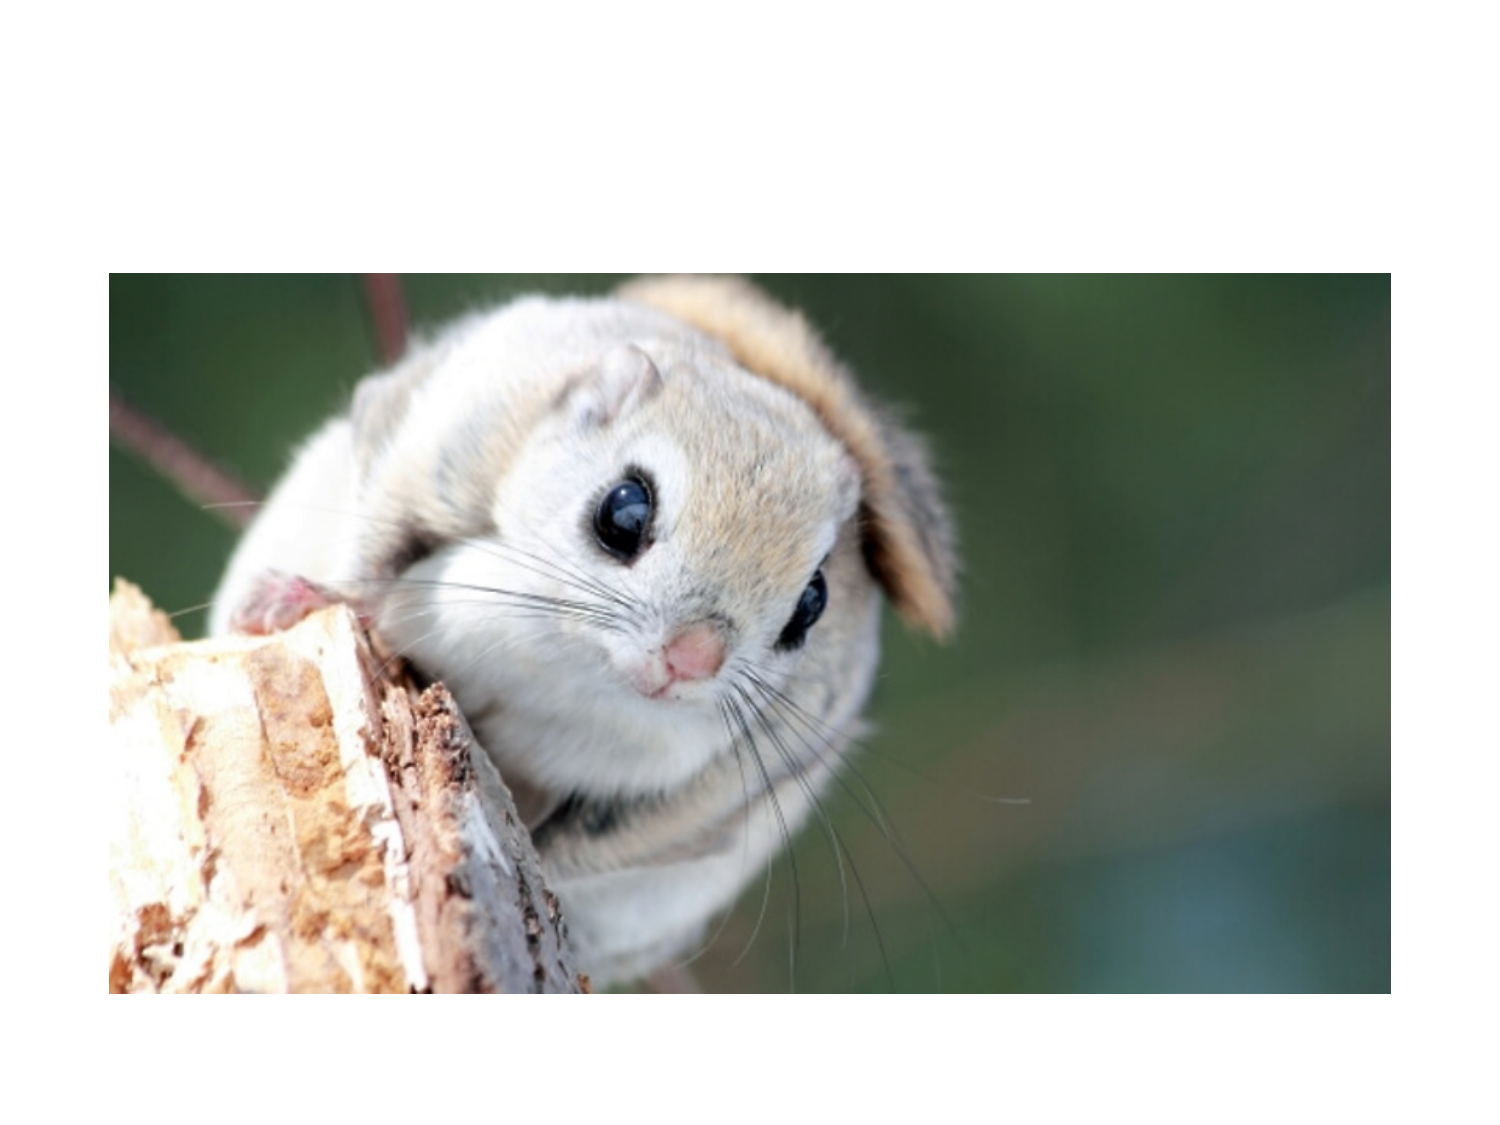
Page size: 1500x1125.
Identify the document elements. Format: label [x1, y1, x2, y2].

list [109, 273, 1391, 995]
